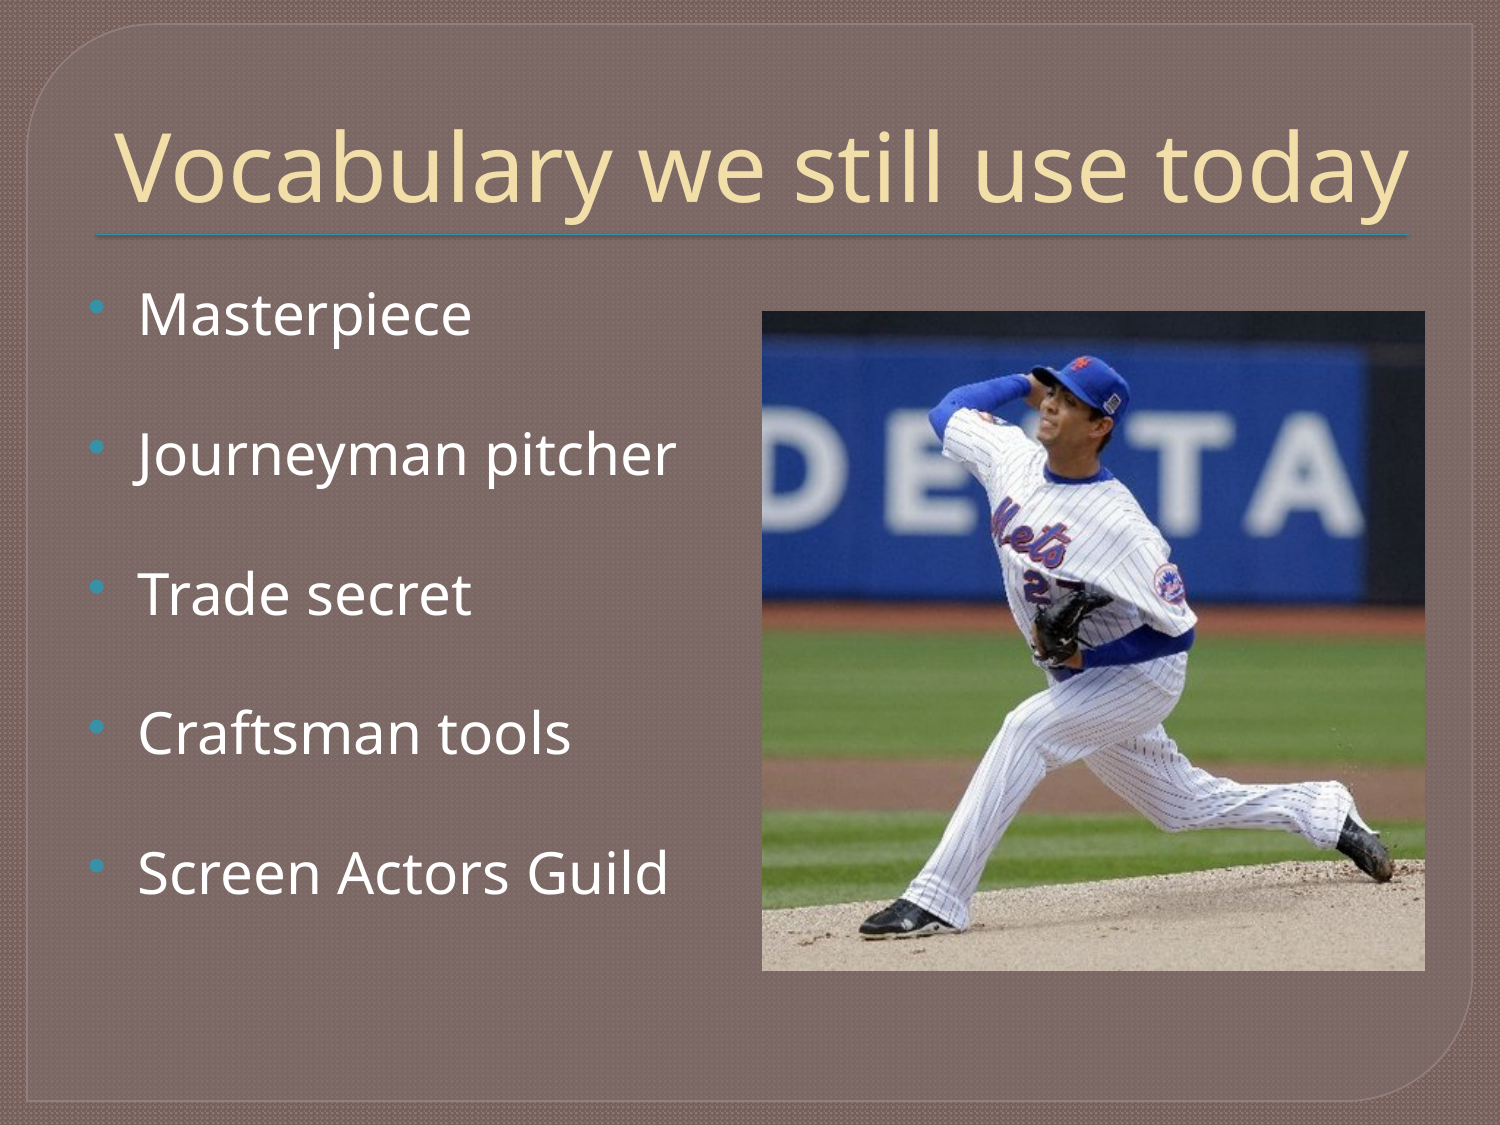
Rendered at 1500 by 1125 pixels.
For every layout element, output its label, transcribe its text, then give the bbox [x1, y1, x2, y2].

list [762, 311, 1426, 972]
title Vocabulary we still use today [75, 41, 1425, 230]
list Masterpiece Journeyman pitcher Trade secret Craftsman tools Screen Actors Guild [75, 270, 738, 1013]
